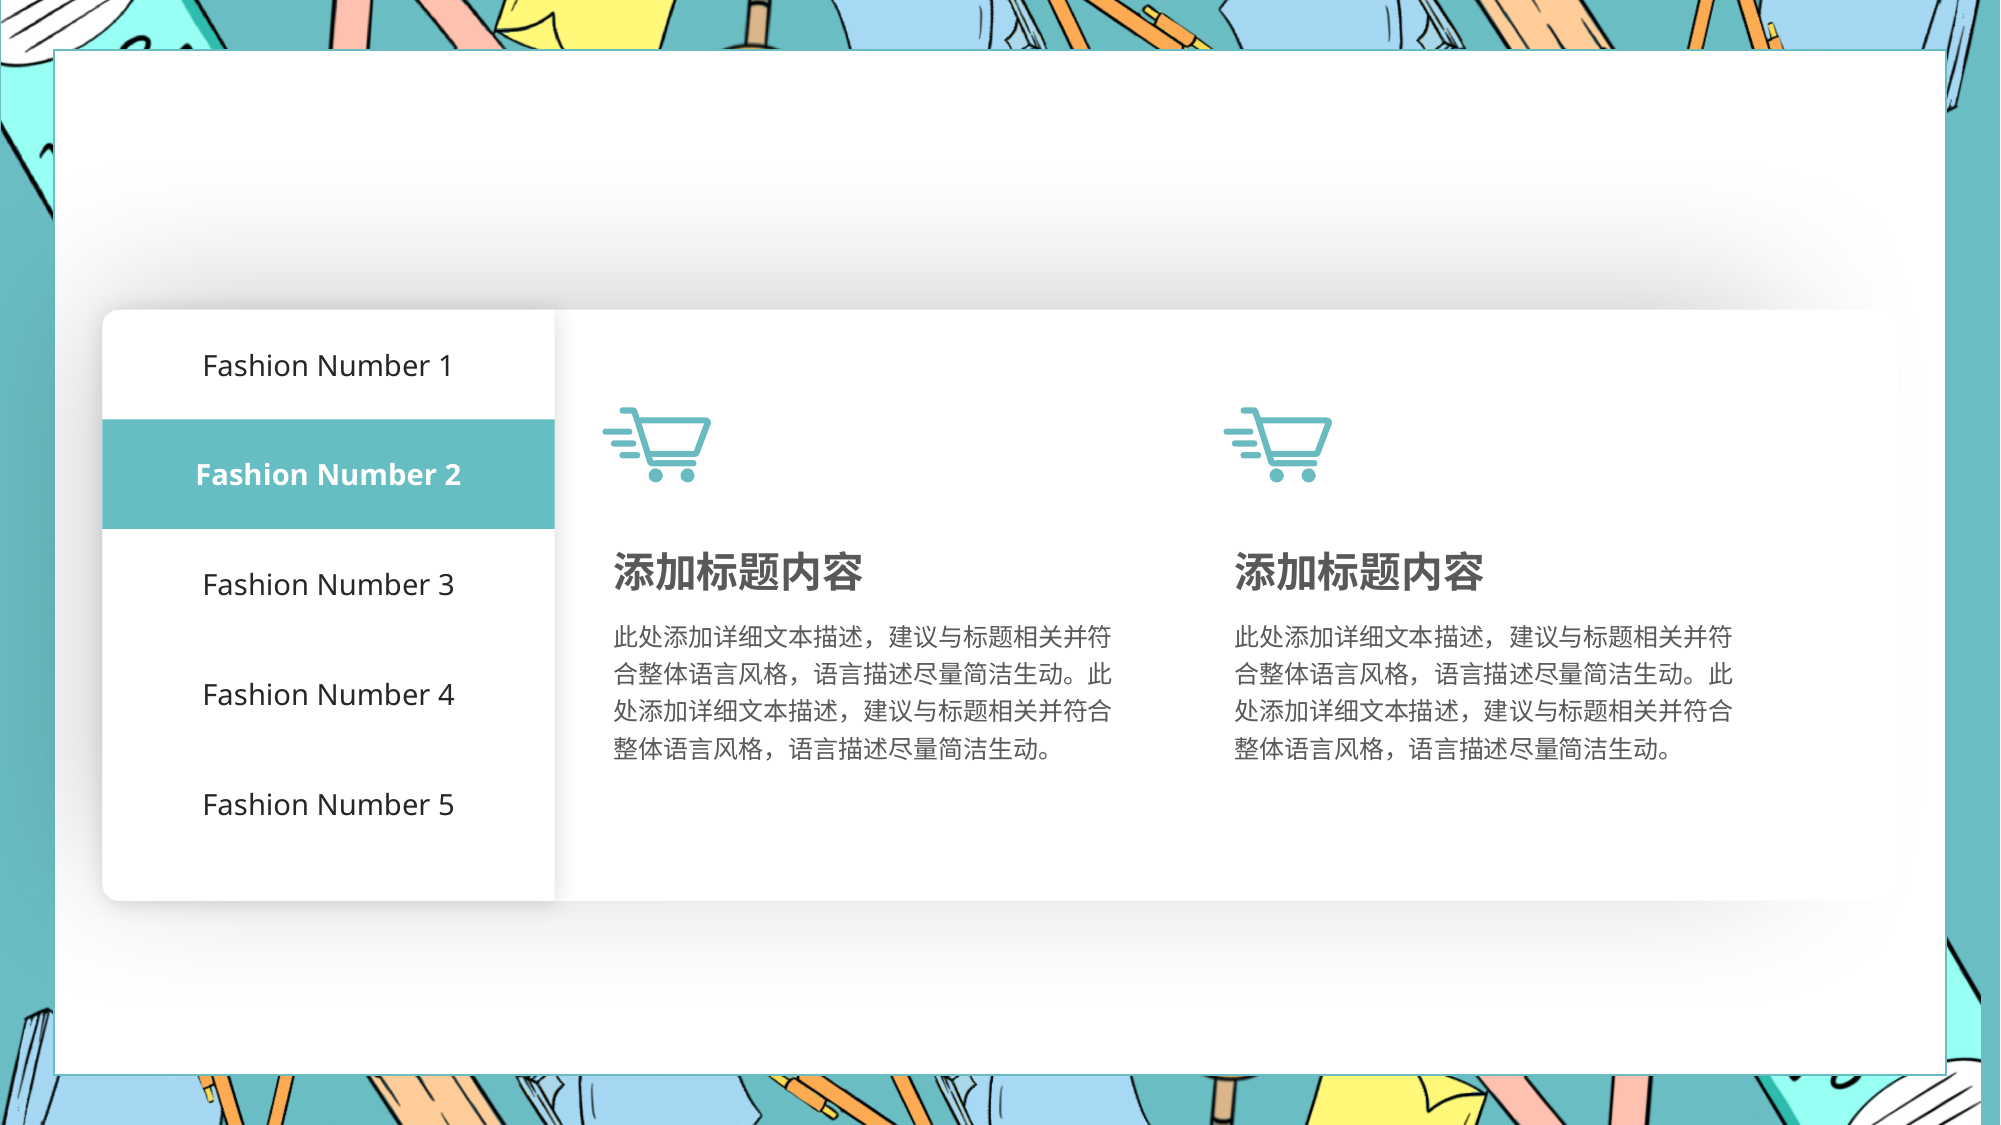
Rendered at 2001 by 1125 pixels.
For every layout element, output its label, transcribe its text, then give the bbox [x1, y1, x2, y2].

text_box Fashion Number 3 [163, 559, 494, 609]
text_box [602, 408, 711, 482]
text_box [559, 308, 1899, 902]
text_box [1219, 538, 1764, 808]
text_box Fashion Number 5 [163, 778, 494, 828]
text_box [1223, 408, 1332, 482]
text_box Fashion Number 4 [163, 668, 494, 719]
text_box [100, 530, 556, 902]
text_box [101, 308, 556, 418]
text_box [101, 418, 556, 530]
picture [1, 0, 2000, 1125]
picture [0, 0, 1088, 949]
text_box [598, 538, 1143, 808]
text_box Fashion Number 2 [163, 449, 494, 499]
text_box Fashion Number 1 [163, 339, 494, 390]
